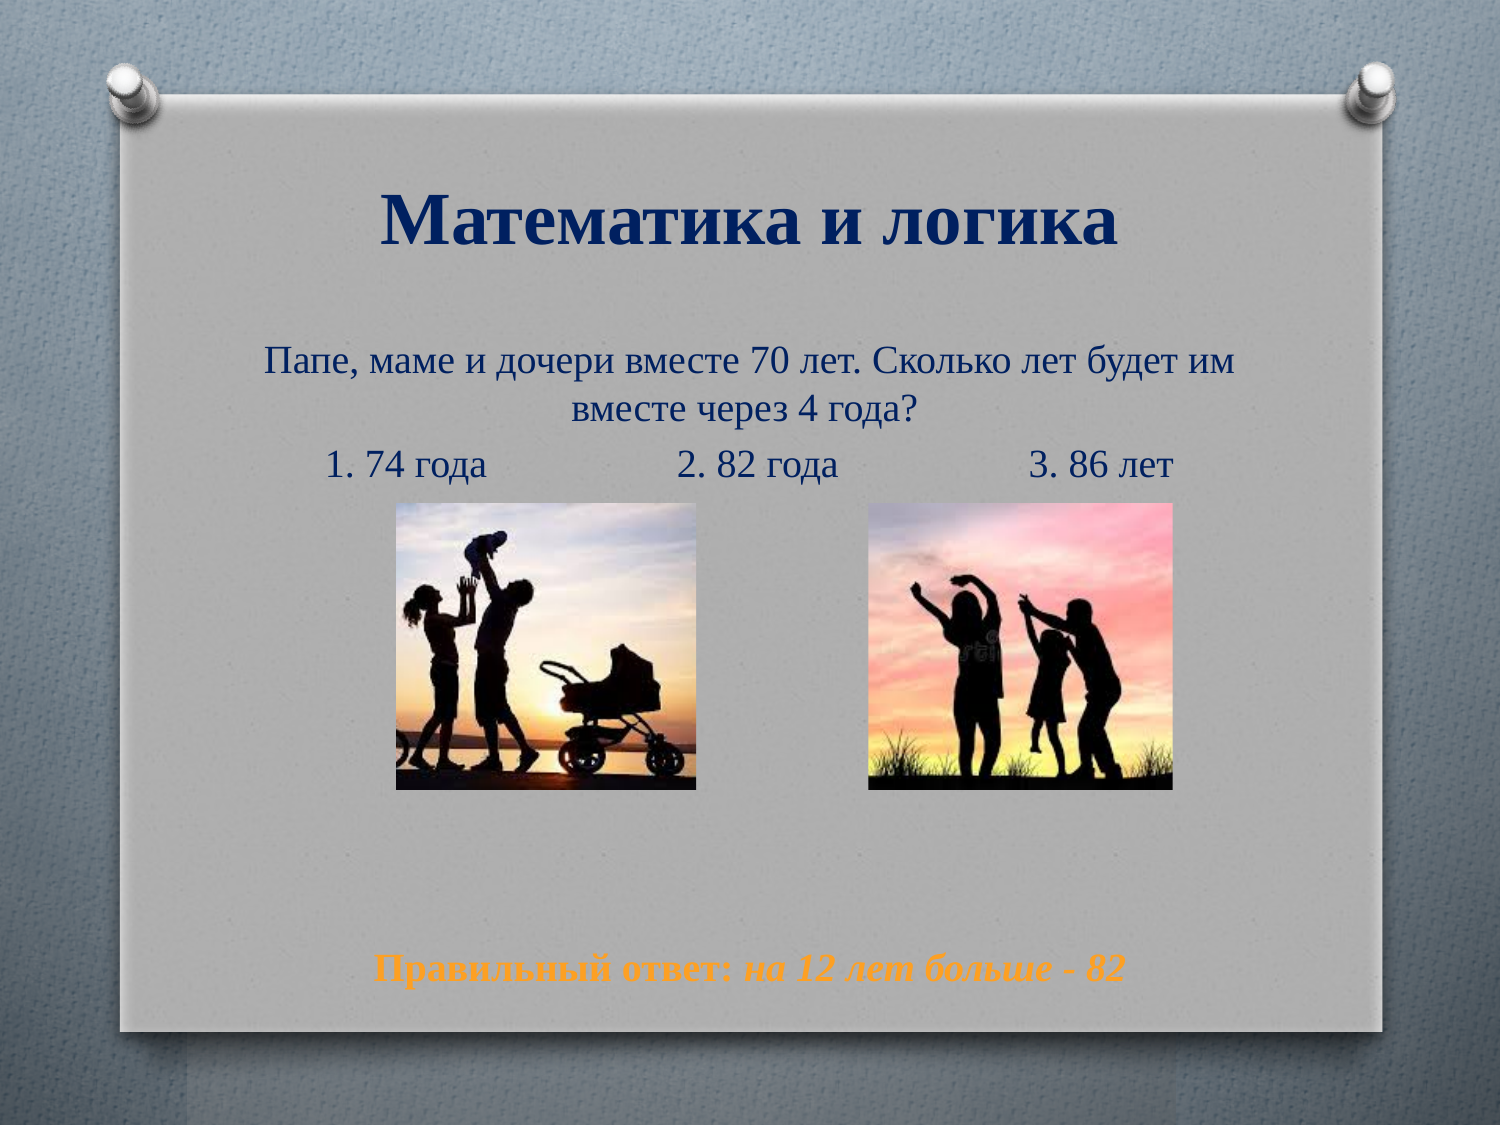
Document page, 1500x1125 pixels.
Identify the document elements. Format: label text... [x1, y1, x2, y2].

picture [1317, 35, 1439, 156]
title Математика и логика [237, 160, 1263, 268]
picture [395, 503, 697, 790]
picture [868, 503, 1173, 790]
picture [75, 29, 198, 153]
list Папе, маме и дочери вместе 70 лет. Сколько лет будет им вместе через 4 года? 1. 74 года 2. 82 года 3. 86 лет Правильный ответ: на 12 лет больше - 82 [194, 326, 1306, 1000]
